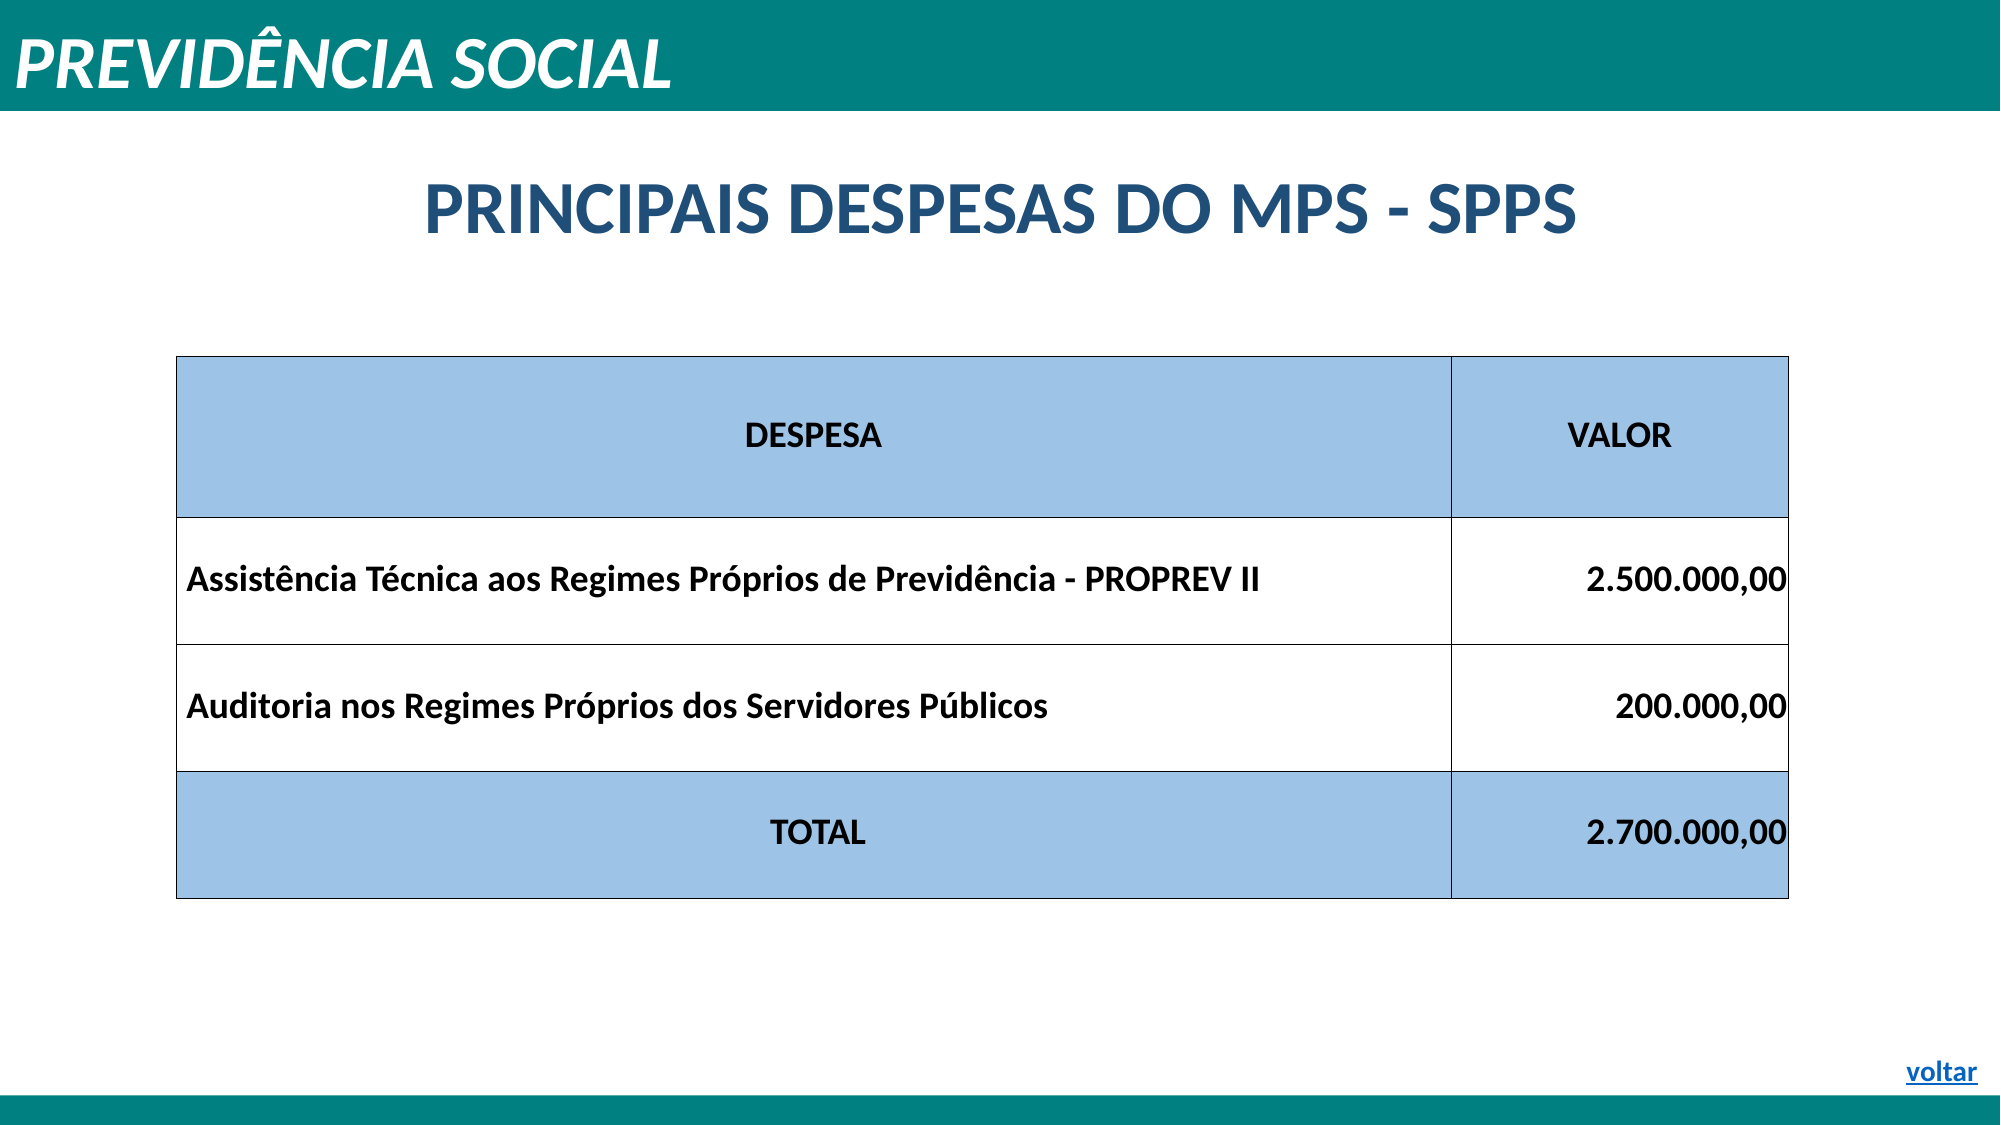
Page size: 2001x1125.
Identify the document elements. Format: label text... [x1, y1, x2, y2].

table_cell 200.000,00 [1452, 645, 1788, 771]
table_header DESPESA [177, 357, 1451, 517]
title PRINCIPAIS DESPESAS DO MPS - SPPS [142, 140, 1862, 277]
text_box PREVIDÊNCIA SOCIAL [0, 0, 2000, 111]
text_box [0, 1095, 2000, 1125]
table_cell Assistência Técnica aos Regimes Próprios de Previdência - PROPREV II [177, 518, 1451, 644]
table_header VALOR [1452, 357, 1788, 517]
table_cell Auditoria nos Regimes Próprios dos Servidores Públicos [177, 645, 1451, 771]
table_cell 2.500.000,00 [1452, 518, 1788, 644]
text_box voltar [1891, 1044, 2000, 1095]
table_cell TOTAL [177, 772, 1451, 898]
table_cell 2.700.000,00 [1452, 772, 1788, 898]
